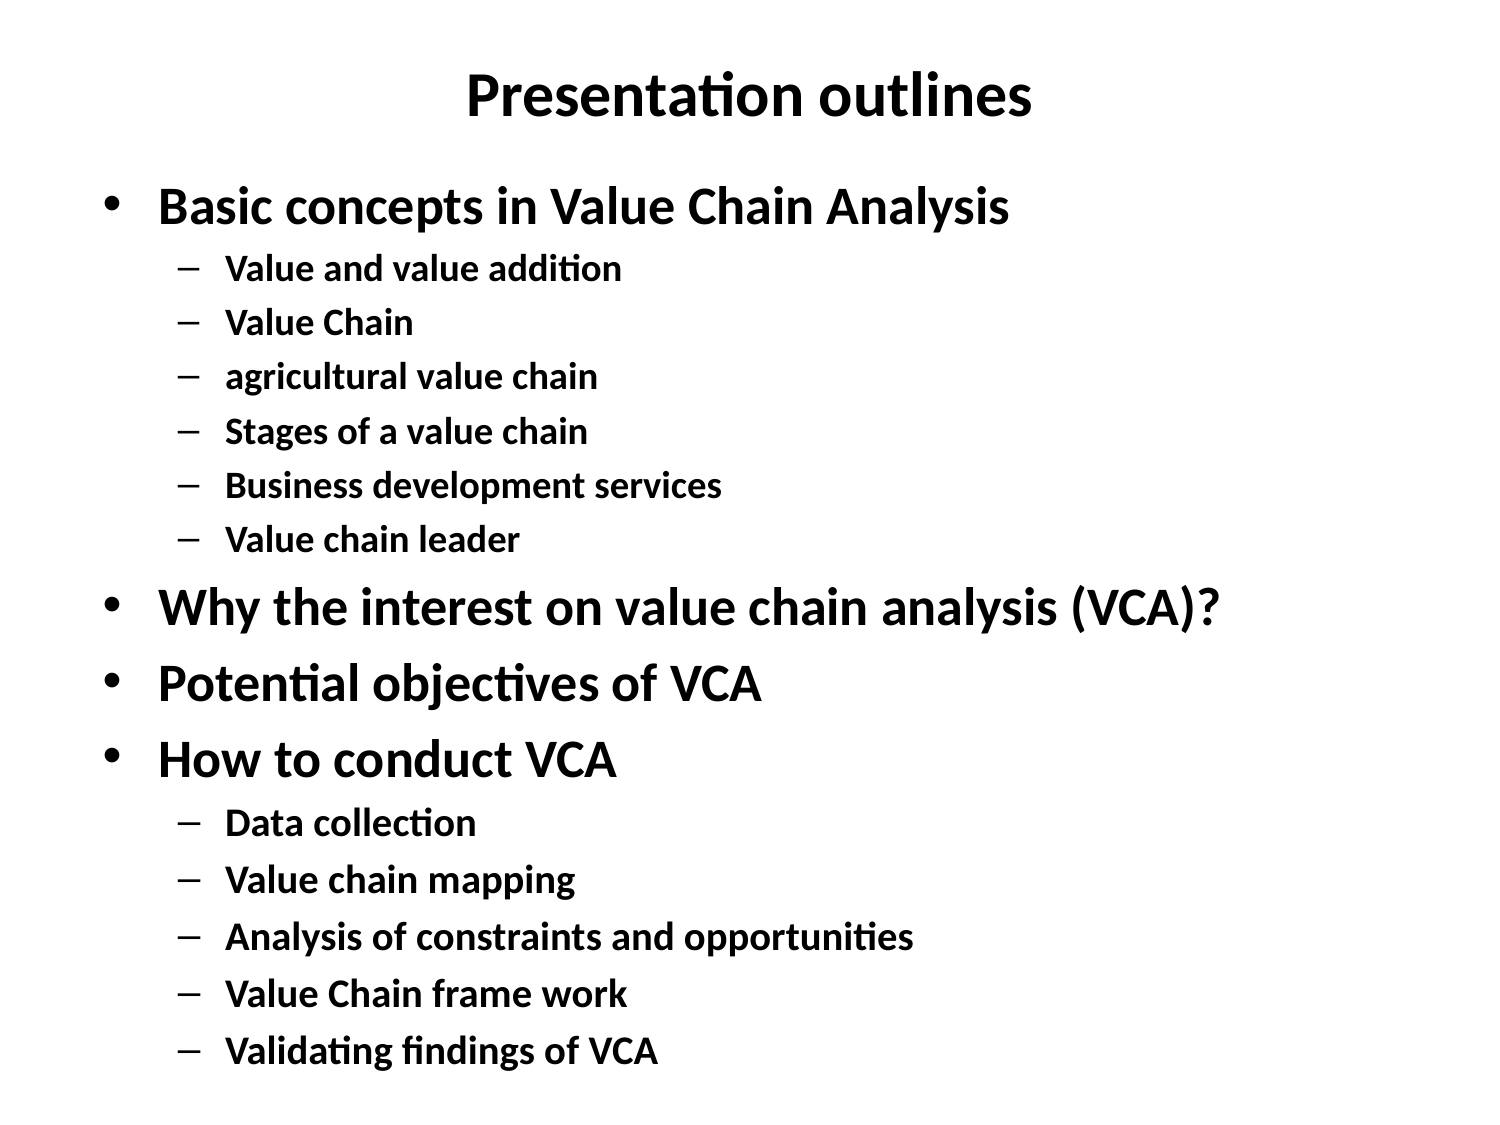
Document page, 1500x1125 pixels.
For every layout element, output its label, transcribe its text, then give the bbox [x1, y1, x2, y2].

list Basic concepts in Value Chain Analysis Value and value addition Value Chain agricultural value chain Stages of a value chain Business development services Value chain leader Why the interest on value chain analysis (VCA)? Potential objectives of VCA How to conduct VCA Data collection Value chain mapping Analysis of constraints and opportunities Value Chain frame work Validating findings of VCA [87, 162, 1438, 1088]
title Presentation outlines [75, 45, 1425, 138]
